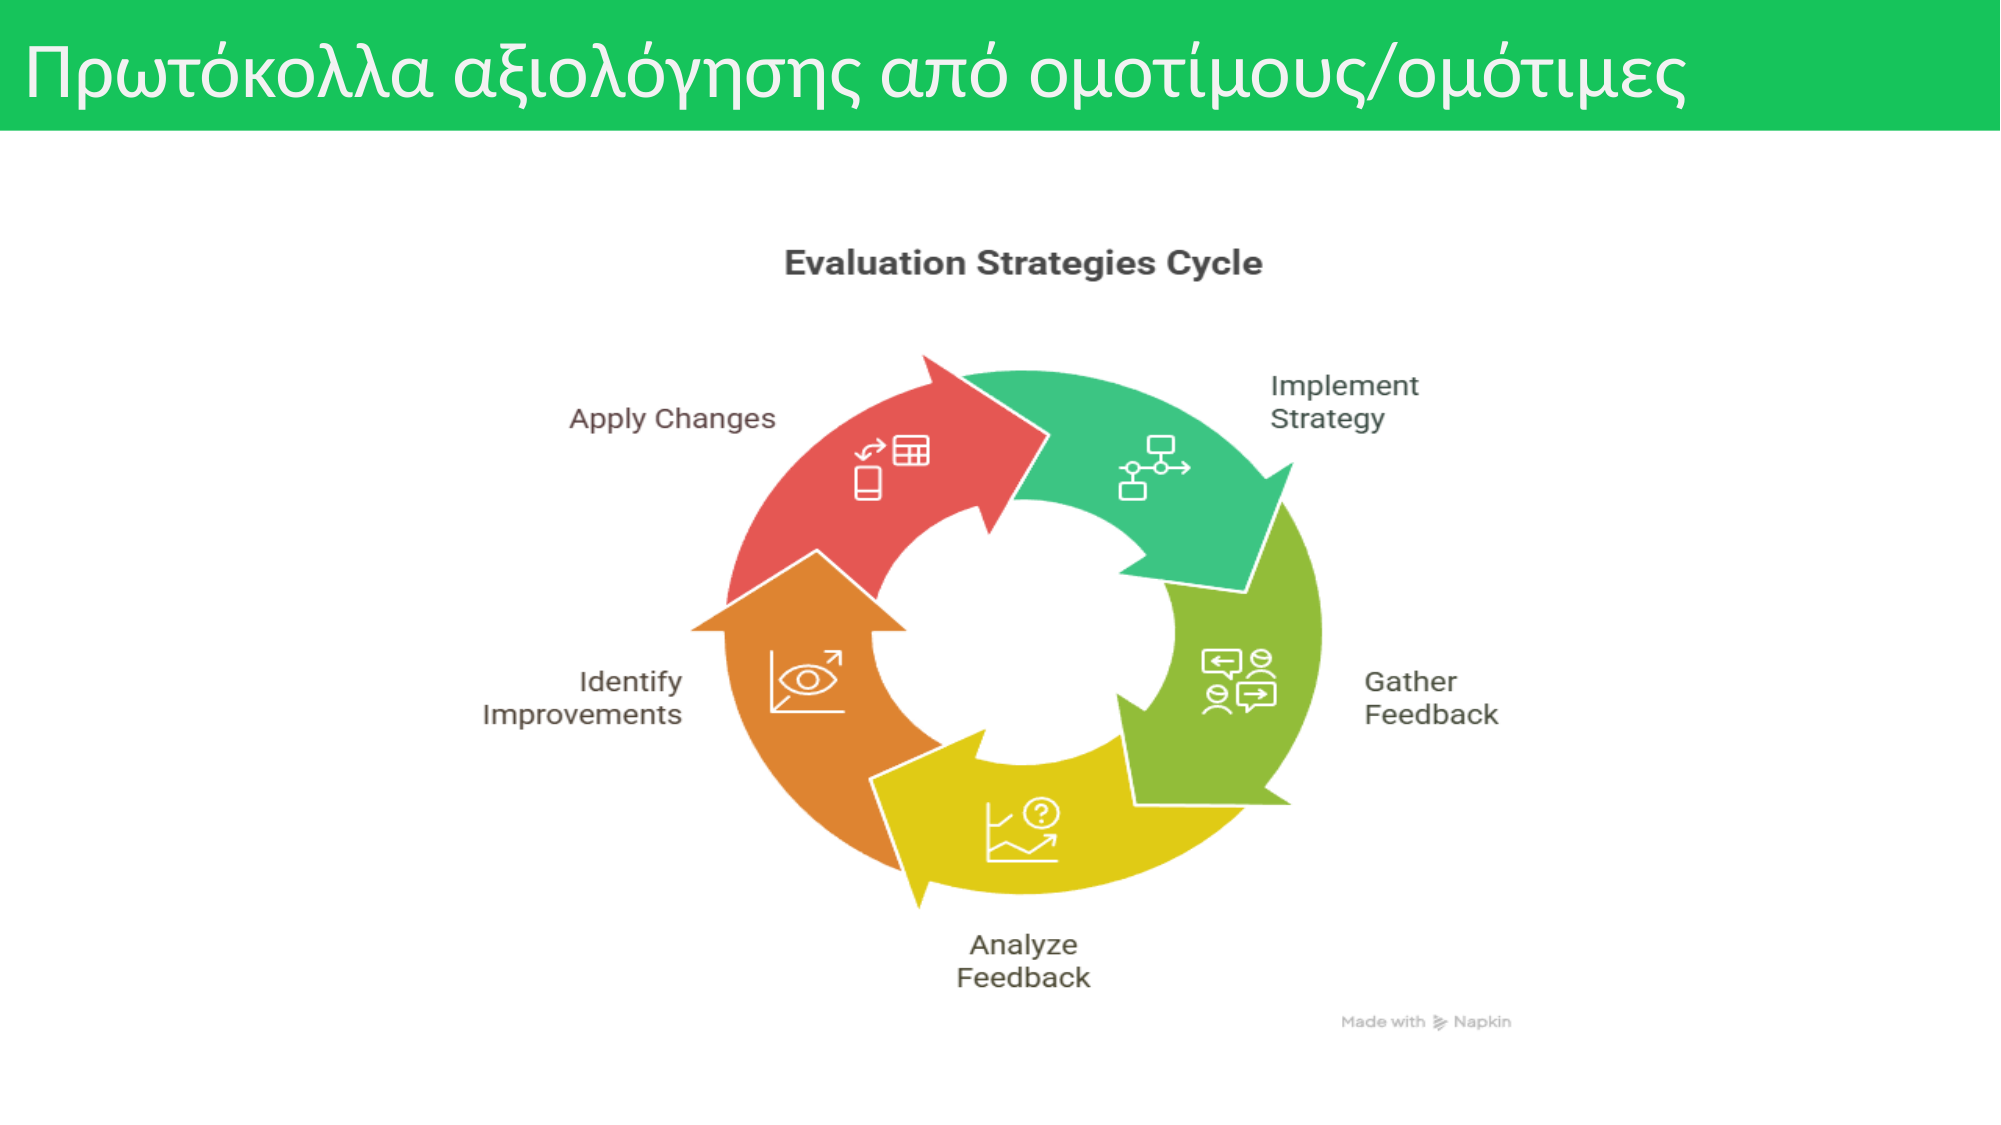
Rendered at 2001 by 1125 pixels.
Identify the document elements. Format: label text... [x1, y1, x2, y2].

picture [442, 172, 1550, 1060]
title Πρωτόκολλα αξιολόγησης από ομοτίμους/ομότιμες [16, 13, 1976, 131]
